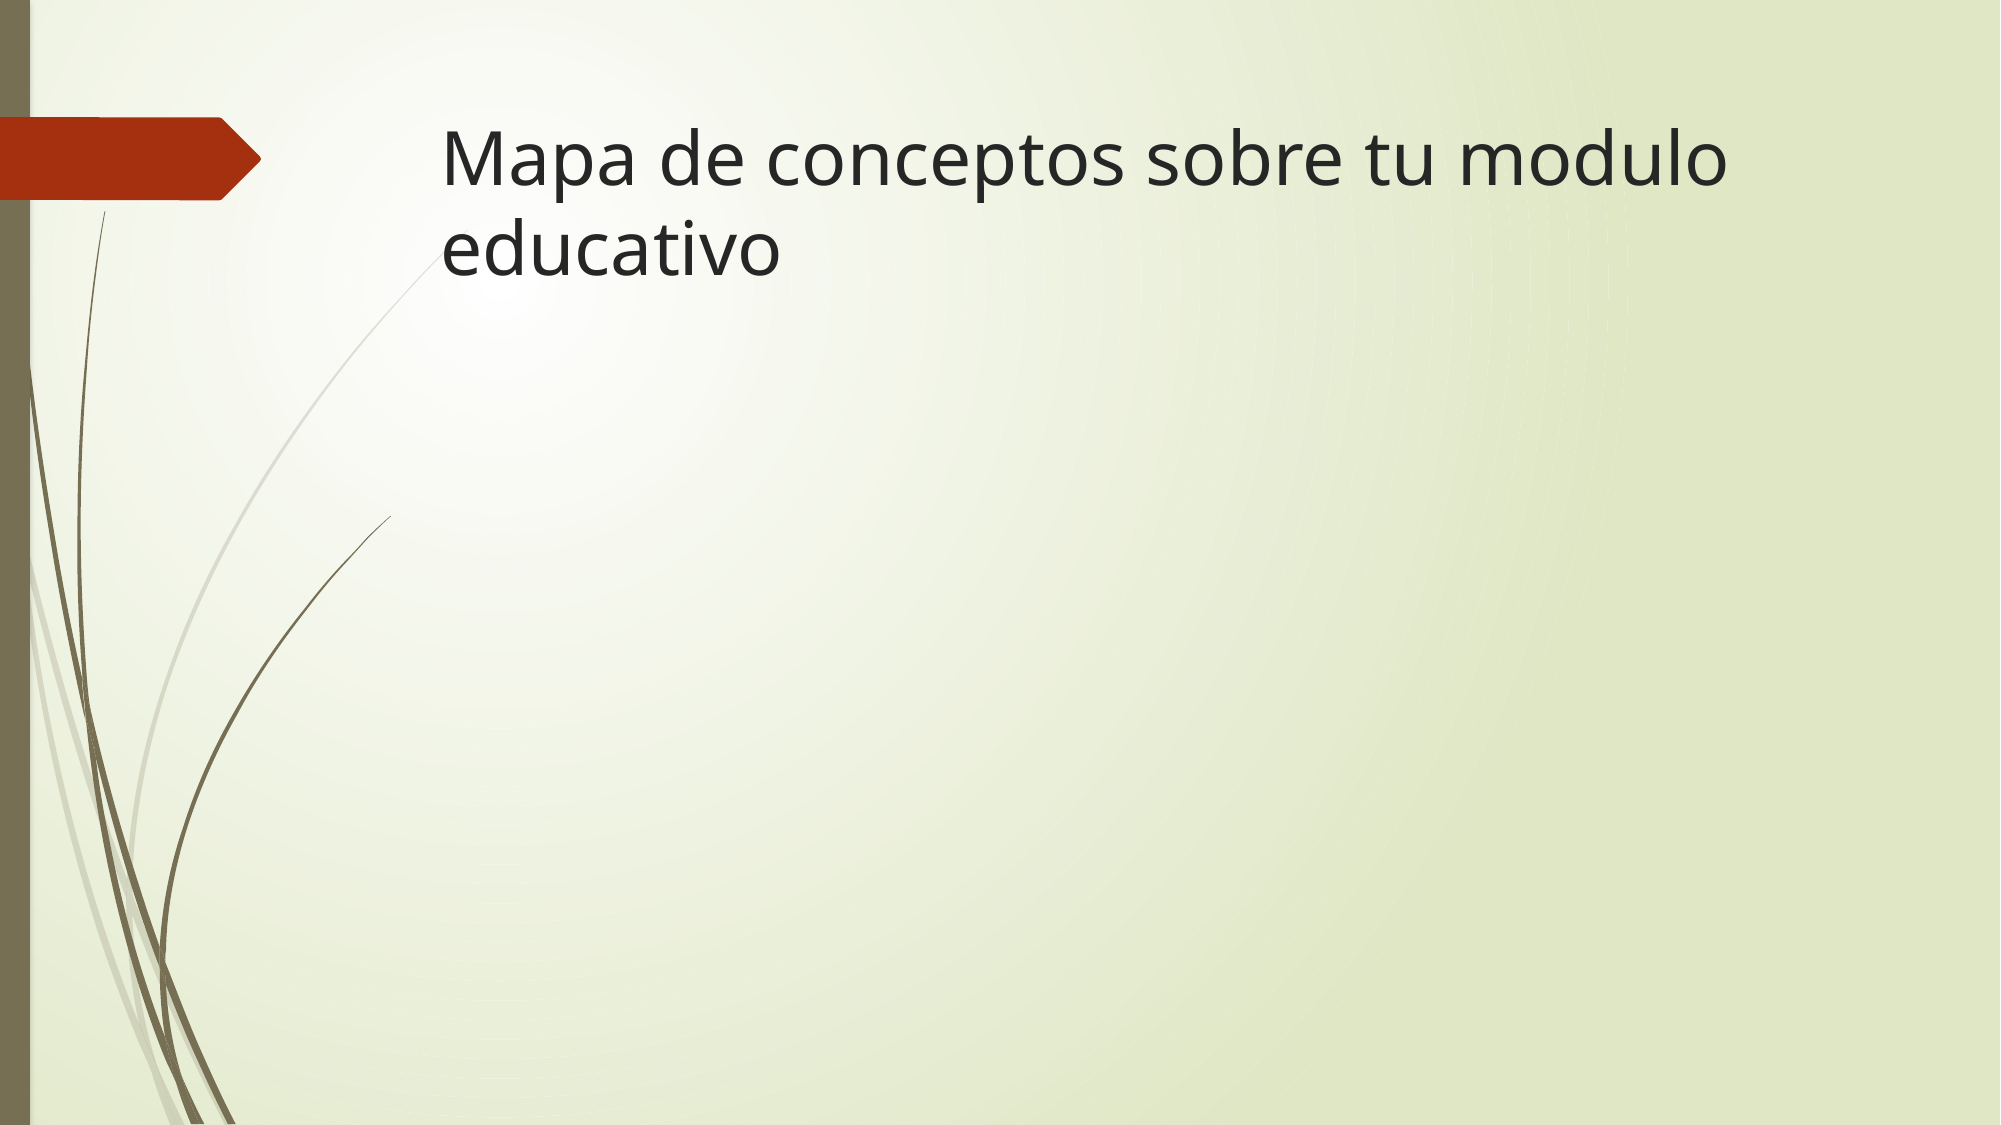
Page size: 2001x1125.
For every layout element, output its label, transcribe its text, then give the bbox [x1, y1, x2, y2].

title Mapa de conceptos sobre tu modulo educativo [425, 102, 1888, 313]
